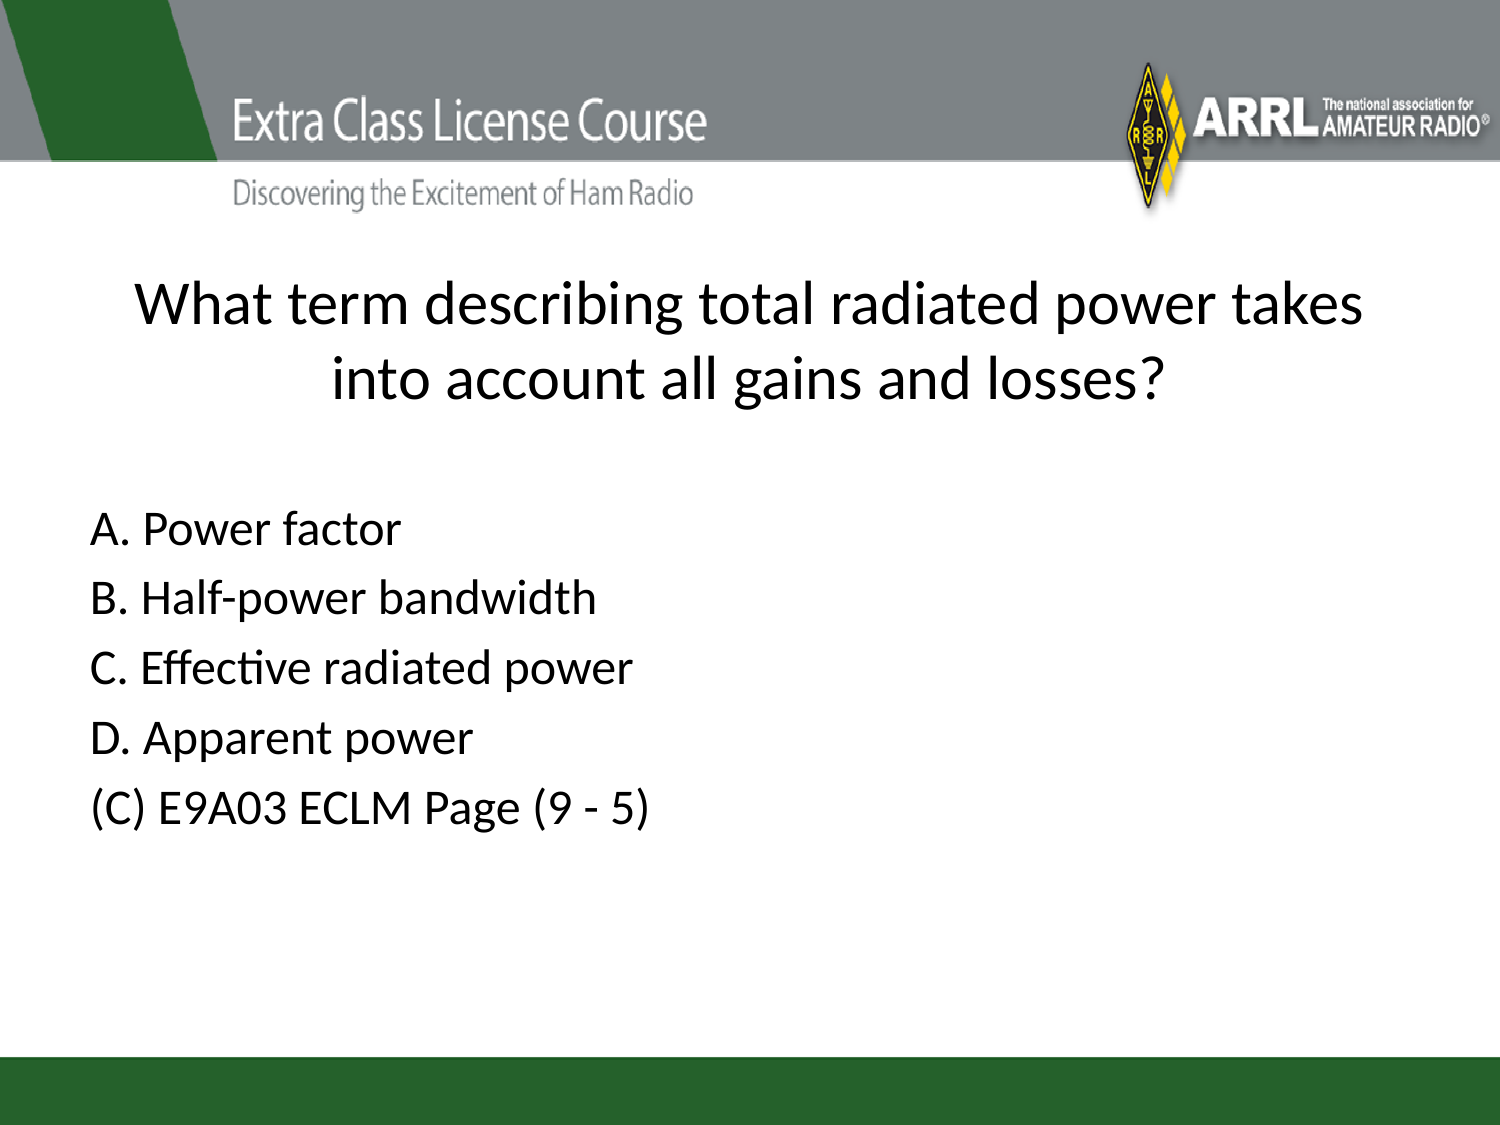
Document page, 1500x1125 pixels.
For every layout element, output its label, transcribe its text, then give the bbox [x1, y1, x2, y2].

picture [0, 0, 1500, 1125]
list A. Power factor B. Half-power bandwidth C. Effective radiated power D. Apparent power (C) E9A03 ECLM Page (9 - 5) [75, 487, 1425, 1005]
title What term describing total radiated power takes into account all gains and losses? [75, 254, 1425, 435]
